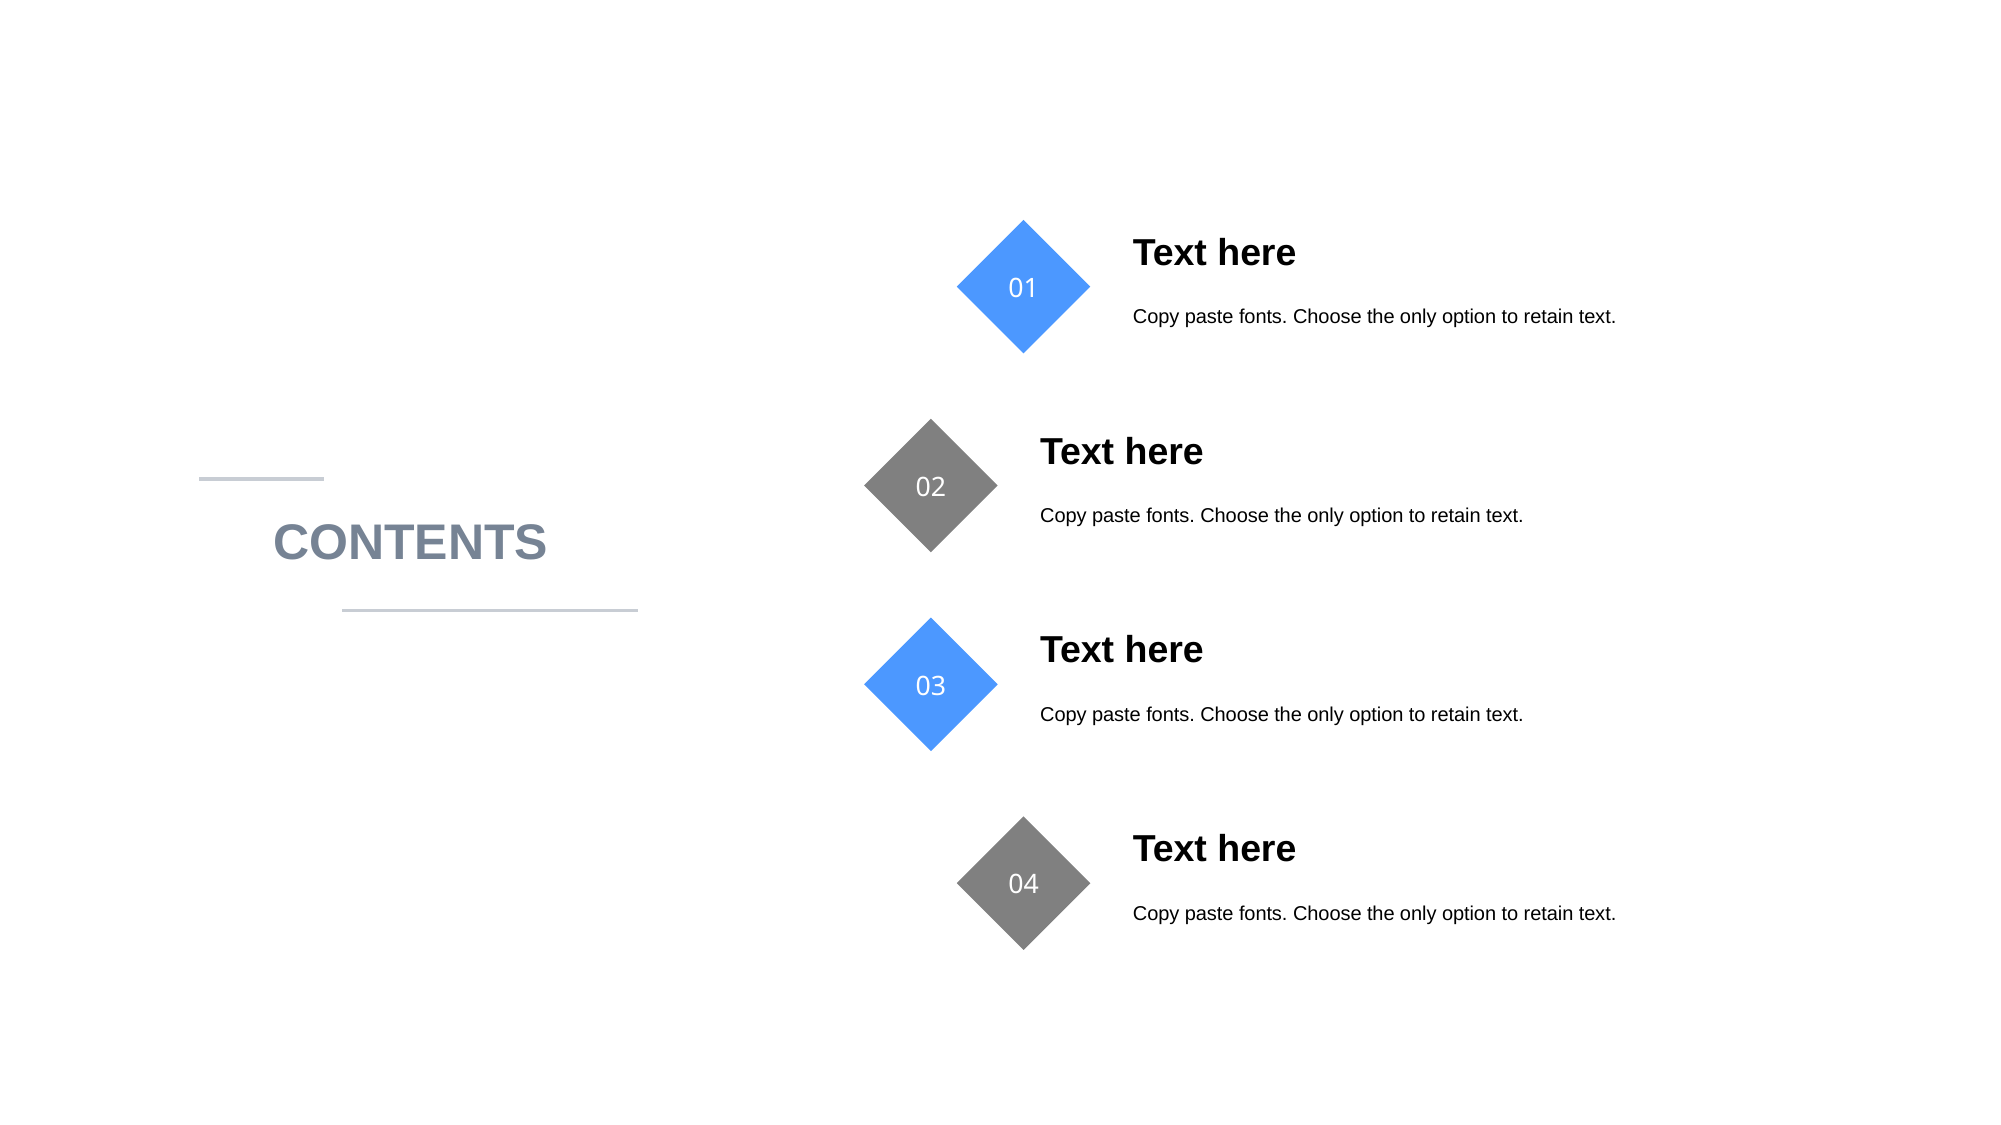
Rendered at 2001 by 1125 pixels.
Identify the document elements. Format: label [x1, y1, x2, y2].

text_box [199, 219, 1703, 950]
